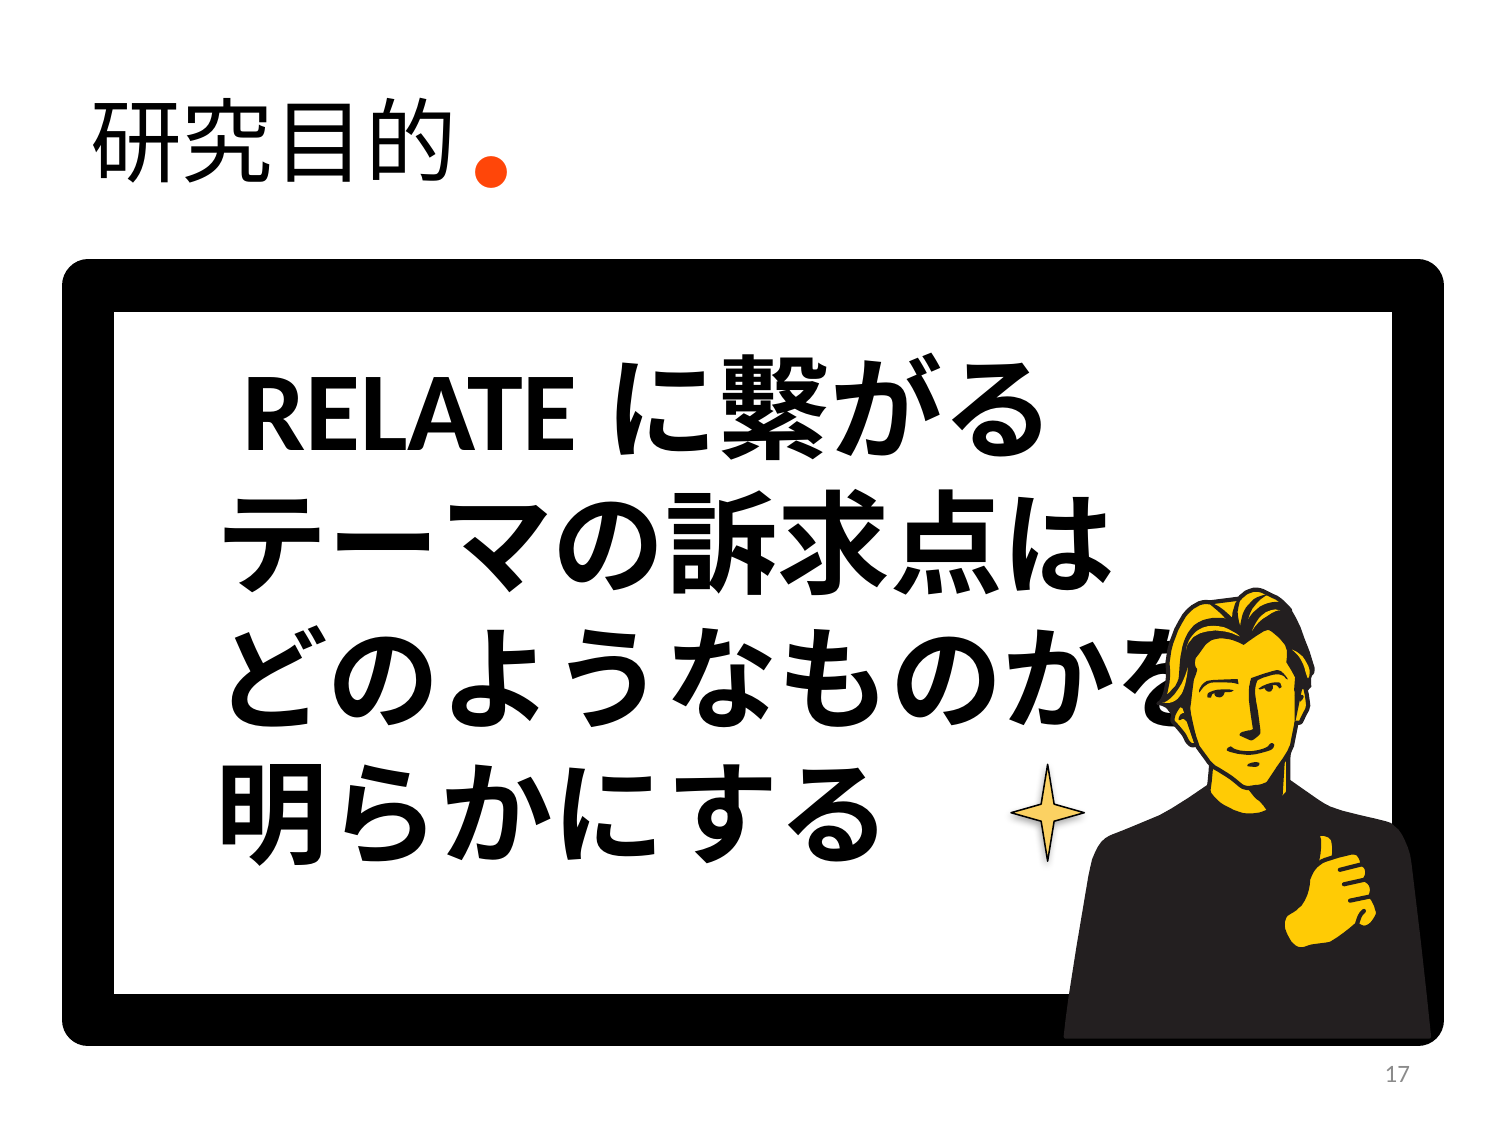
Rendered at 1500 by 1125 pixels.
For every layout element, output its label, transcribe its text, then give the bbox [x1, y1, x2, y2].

text_box ・ [401, 72, 582, 268]
slide_number 17 [1074, 1048, 1425, 1103]
title 研究目的 [75, 45, 1425, 233]
picture [1062, 586, 1432, 1040]
text_box [1010, 763, 1057, 862]
text_box RELATEに繫がる テーマの訴求点は どのようなものかを 明らかにする [88, 285, 1419, 1021]
